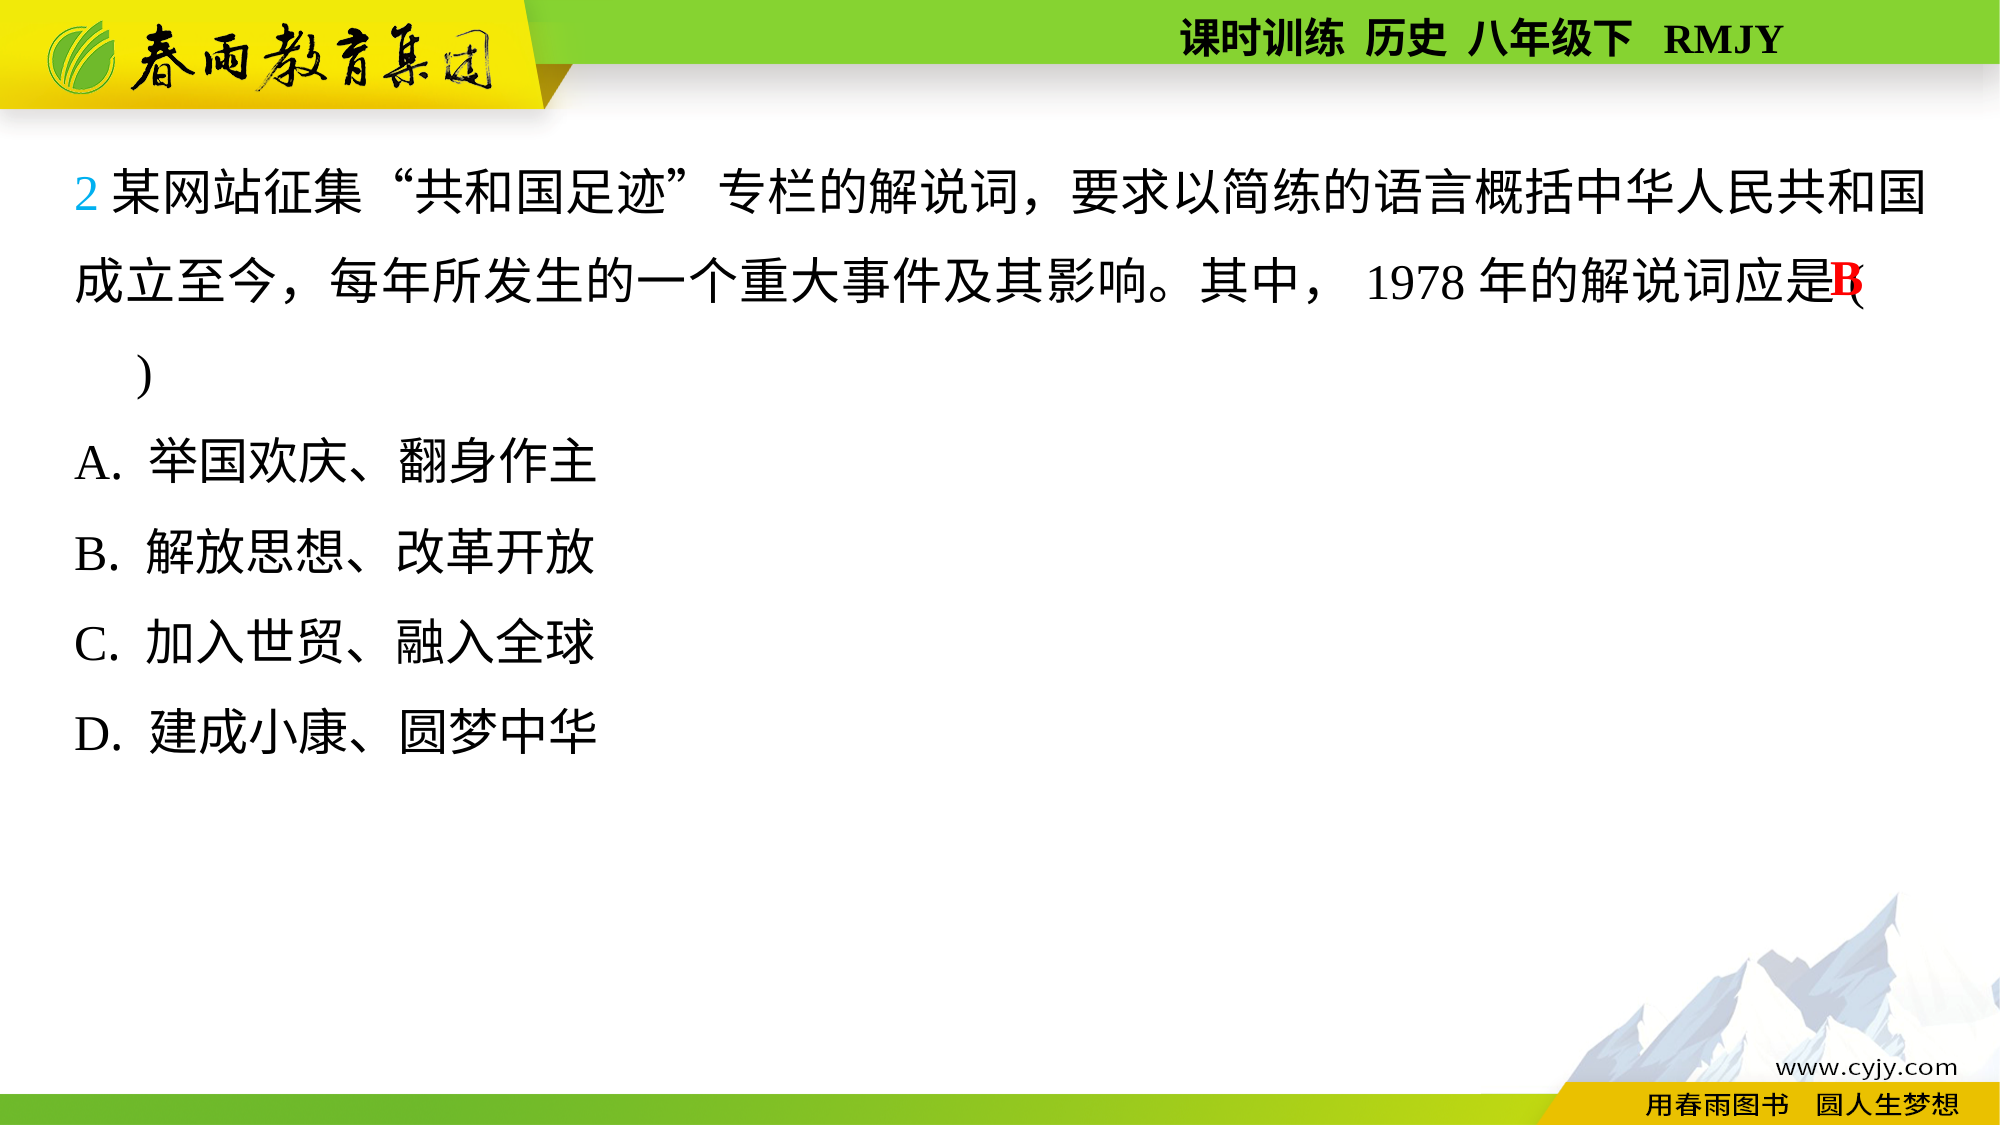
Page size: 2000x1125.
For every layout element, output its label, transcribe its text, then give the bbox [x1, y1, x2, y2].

text_box B [1815, 237, 1879, 313]
list 2某网站征集“共和国足迹”专栏的解说词，要求以简练的语言概括中华人民共和国成立至今，每年所发生的一个重大事件及其影响。其中，1978年的解说词应是( ) A. 举国欢庆、翻身作主 B. 解放思想、改革开放 C. 加入世贸、融入全球 D. 建成小康、圆梦中华 [59, 122, 1944, 672]
picture [0, 0, 2000, 1125]
